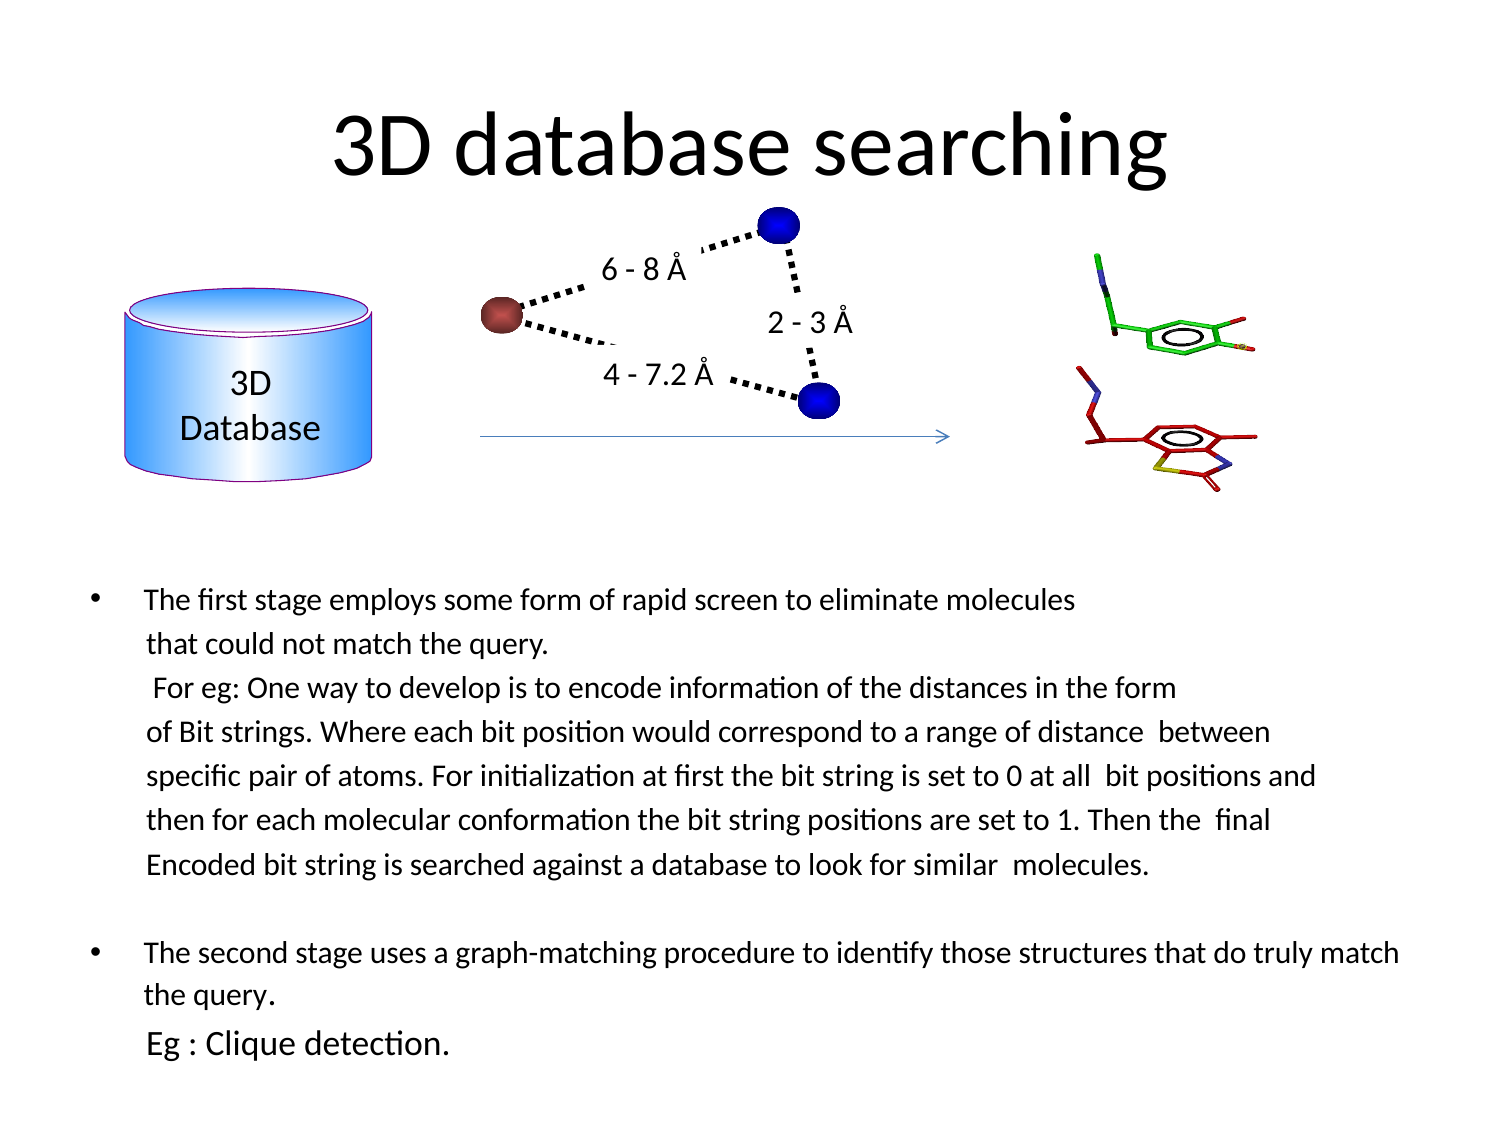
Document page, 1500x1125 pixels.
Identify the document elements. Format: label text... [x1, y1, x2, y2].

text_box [480, 206, 875, 420]
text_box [1054, 243, 1277, 501]
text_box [124, 287, 372, 482]
list The first stage employs some form of rapid screen to eliminate molecules that could not match the query. For eg: One way to develop is to encode information of the distances in the form of Bit strings. Where each bit position would correspond to a range of distance between specific pair of atoms. For initialization at first the bit string is set to 0 at all bit positions and then for each molecular conformation the bit string positions are set to 1. Then the final Encoded bit string is searched against a database to look for similar molecules. The second stage uses a graph-matching procedure to identify those structures that do truly match the query. Eg : Clique detection. [75, 262, 1425, 1075]
title 3D database searching [75, 45, 1425, 233]
